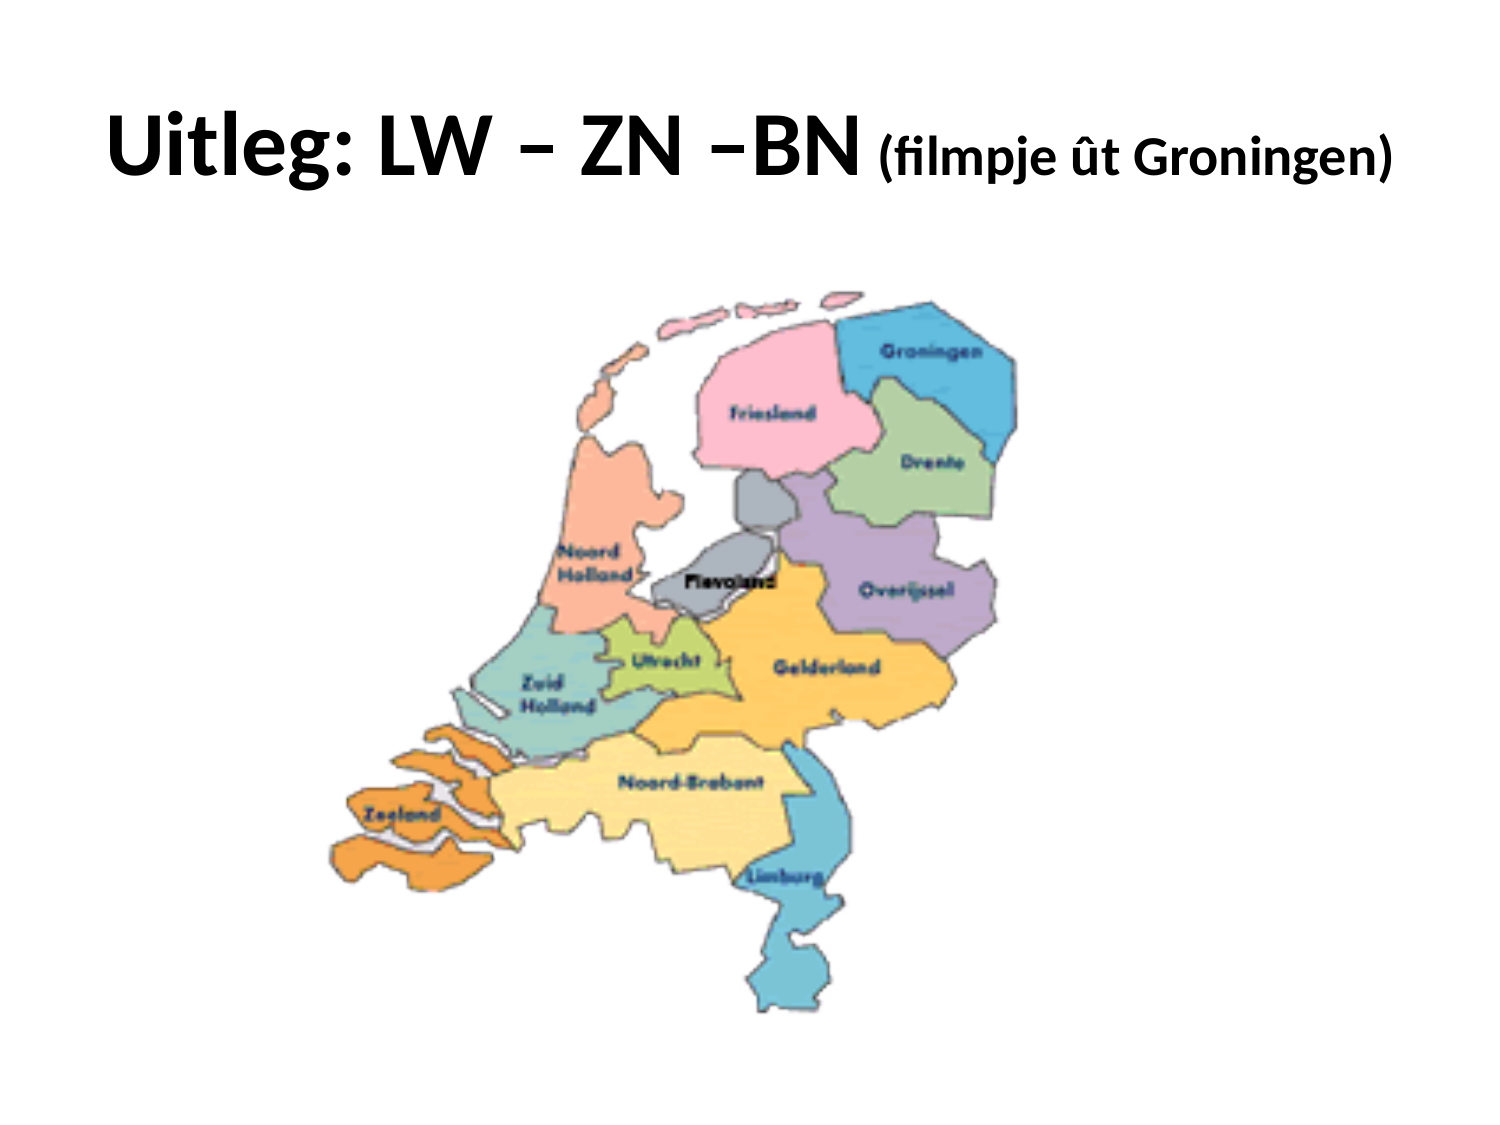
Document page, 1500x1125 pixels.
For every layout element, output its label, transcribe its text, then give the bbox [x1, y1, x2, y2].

picture [300, 278, 1045, 1023]
title Uitleg: LW – ZN –BN (filmpje ût Groningen) [75, 45, 1425, 233]
